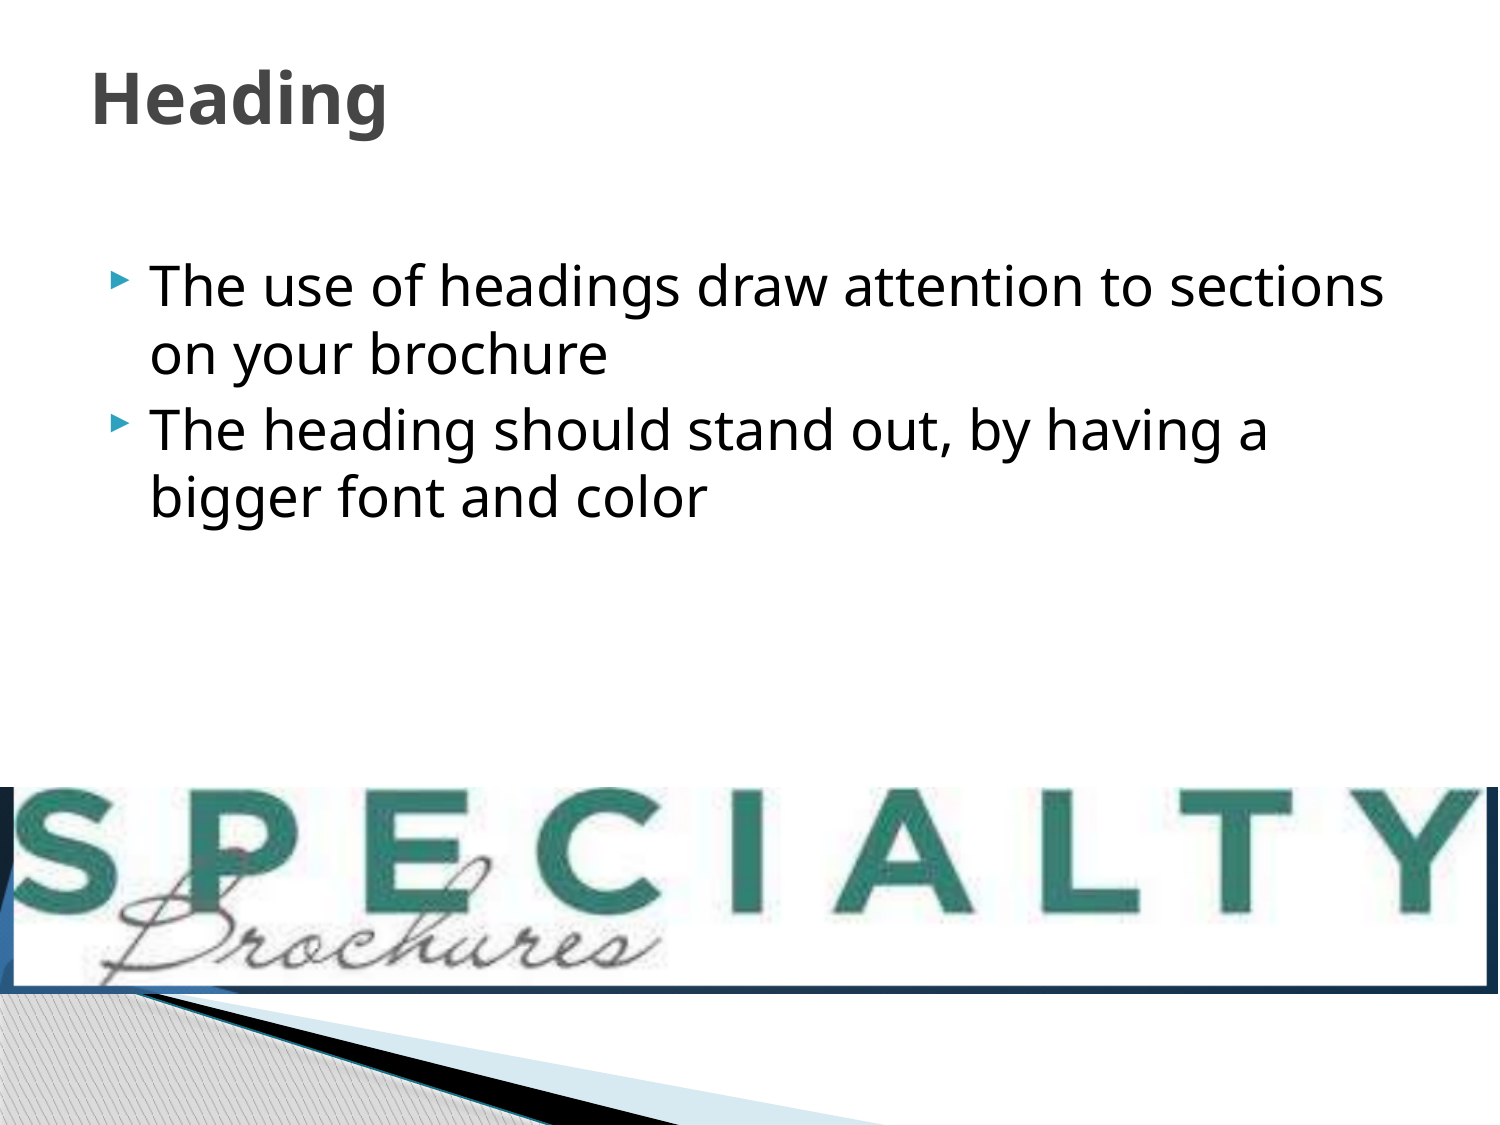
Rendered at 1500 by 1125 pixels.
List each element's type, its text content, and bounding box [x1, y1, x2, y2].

list The use of headings draw attention to sections on your brochure The heading should stand out, by having a bigger font and color [75, 243, 1425, 787]
picture [0, 787, 1498, 994]
title Heading [75, 45, 1425, 233]
